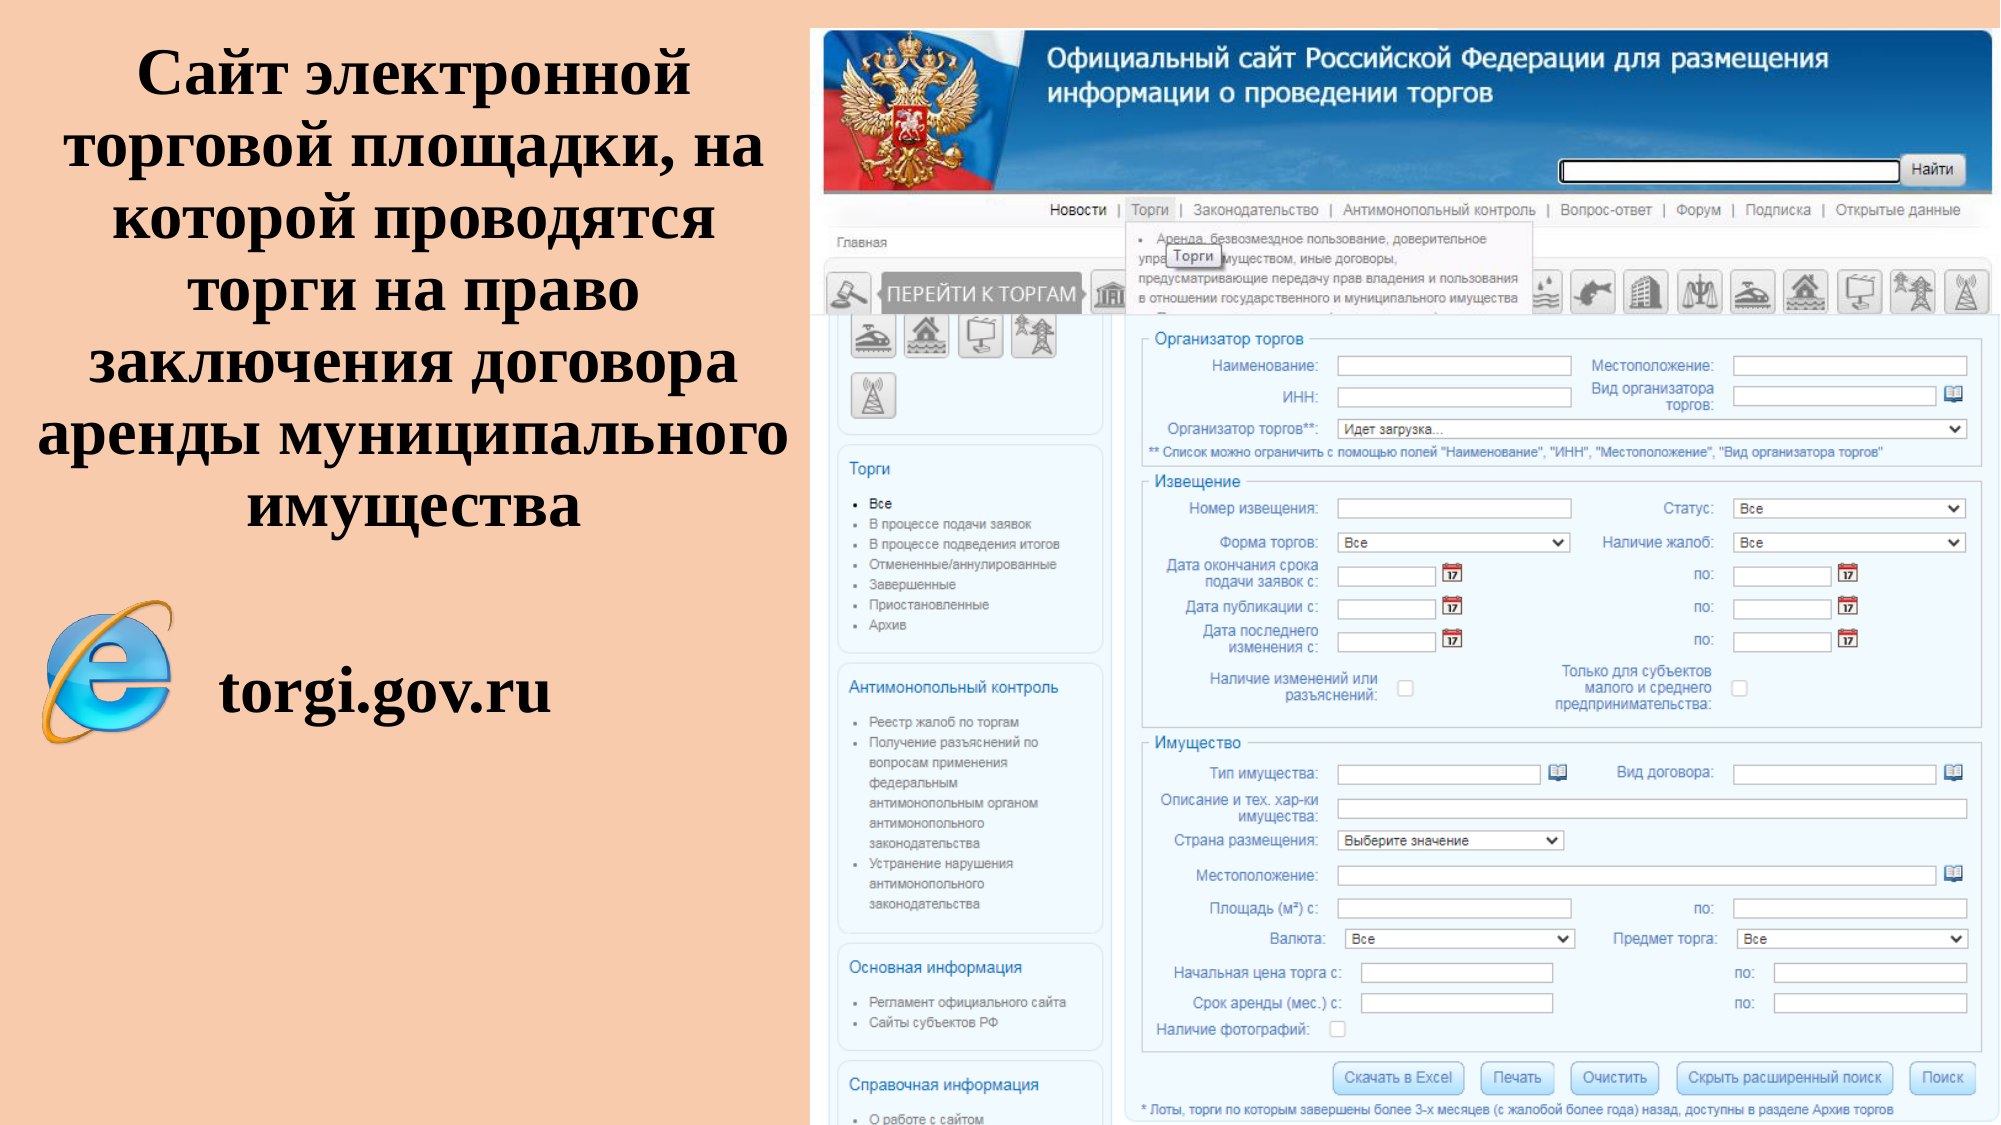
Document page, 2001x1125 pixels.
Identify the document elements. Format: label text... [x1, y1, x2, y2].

list Сайт электронной торговой площадки, на которой проводятся торги на право заключения договора аренды муниципального имущества torgi.gov.ru [19, 28, 809, 1125]
picture [809, 28, 2000, 314]
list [809, 314, 2000, 1125]
picture [36, 600, 181, 746]
